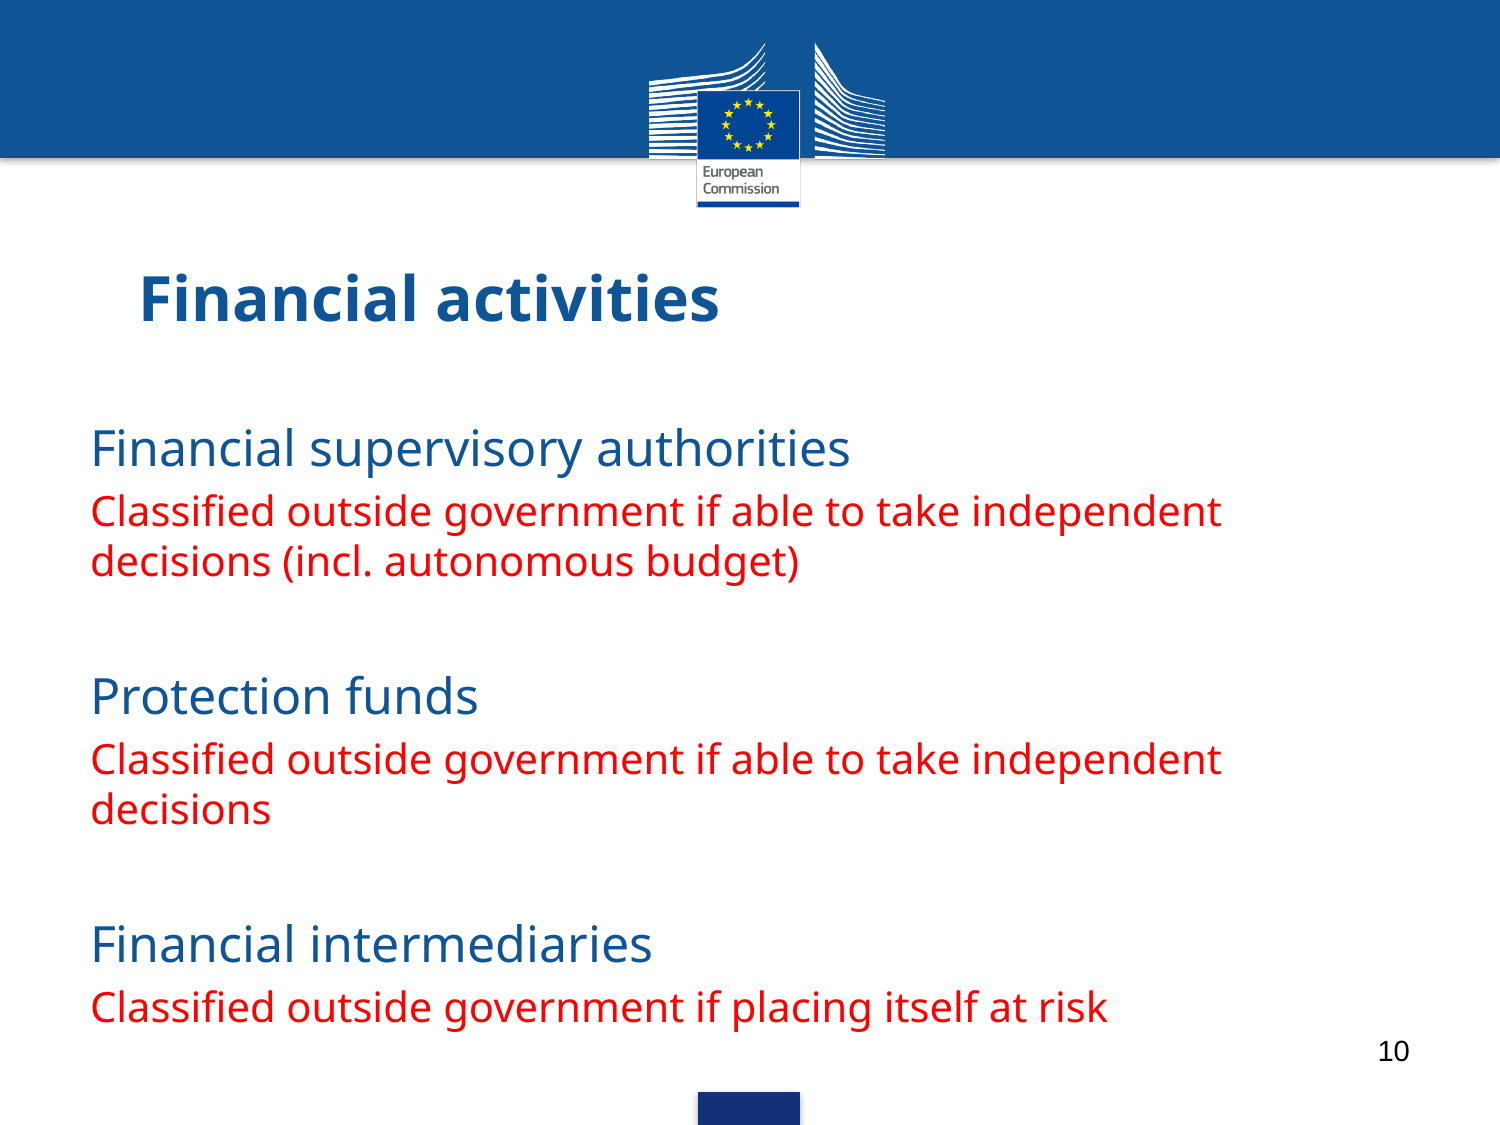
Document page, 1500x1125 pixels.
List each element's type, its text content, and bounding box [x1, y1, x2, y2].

slide_number 10 [1074, 1024, 1425, 1103]
list Financial supervisory authorities Classified outside government if able to take independent decisions (incl. autonomous budget) Protection funds Classified outside government if able to take independent decisions Financial intermediaries Classified outside government if placing itself at risk [75, 408, 1425, 988]
picture [649, 42, 885, 208]
title Financial activities [64, 219, 1415, 374]
